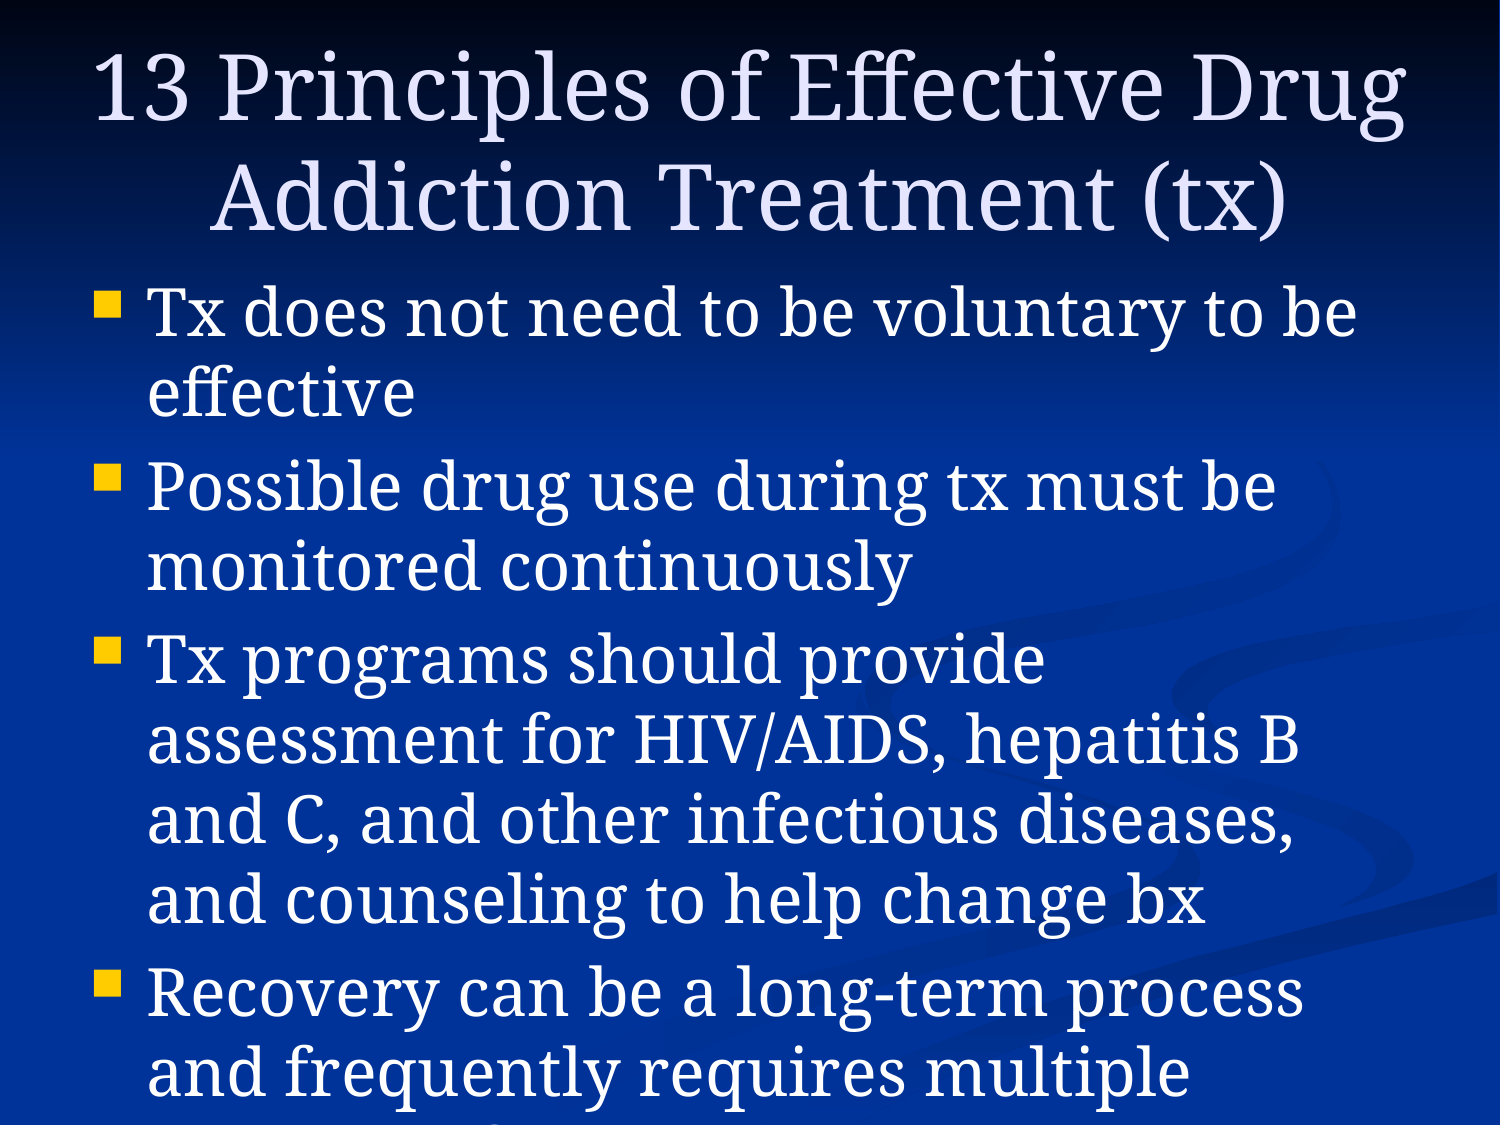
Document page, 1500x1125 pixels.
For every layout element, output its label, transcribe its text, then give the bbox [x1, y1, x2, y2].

title 13 Principles of Effective Drug Addiction Treatment (tx) [74, 44, 1426, 233]
list Tx does not need to be voluntary to be effective Possible drug use during tx must be monitored continuously Tx programs should provide assessment for HIV/AIDS, hepatitis B and C, and other infectious diseases, and counseling to help change bx Recovery can be a long-term process and frequently requires multiple episodes of tx [74, 262, 1426, 1006]
